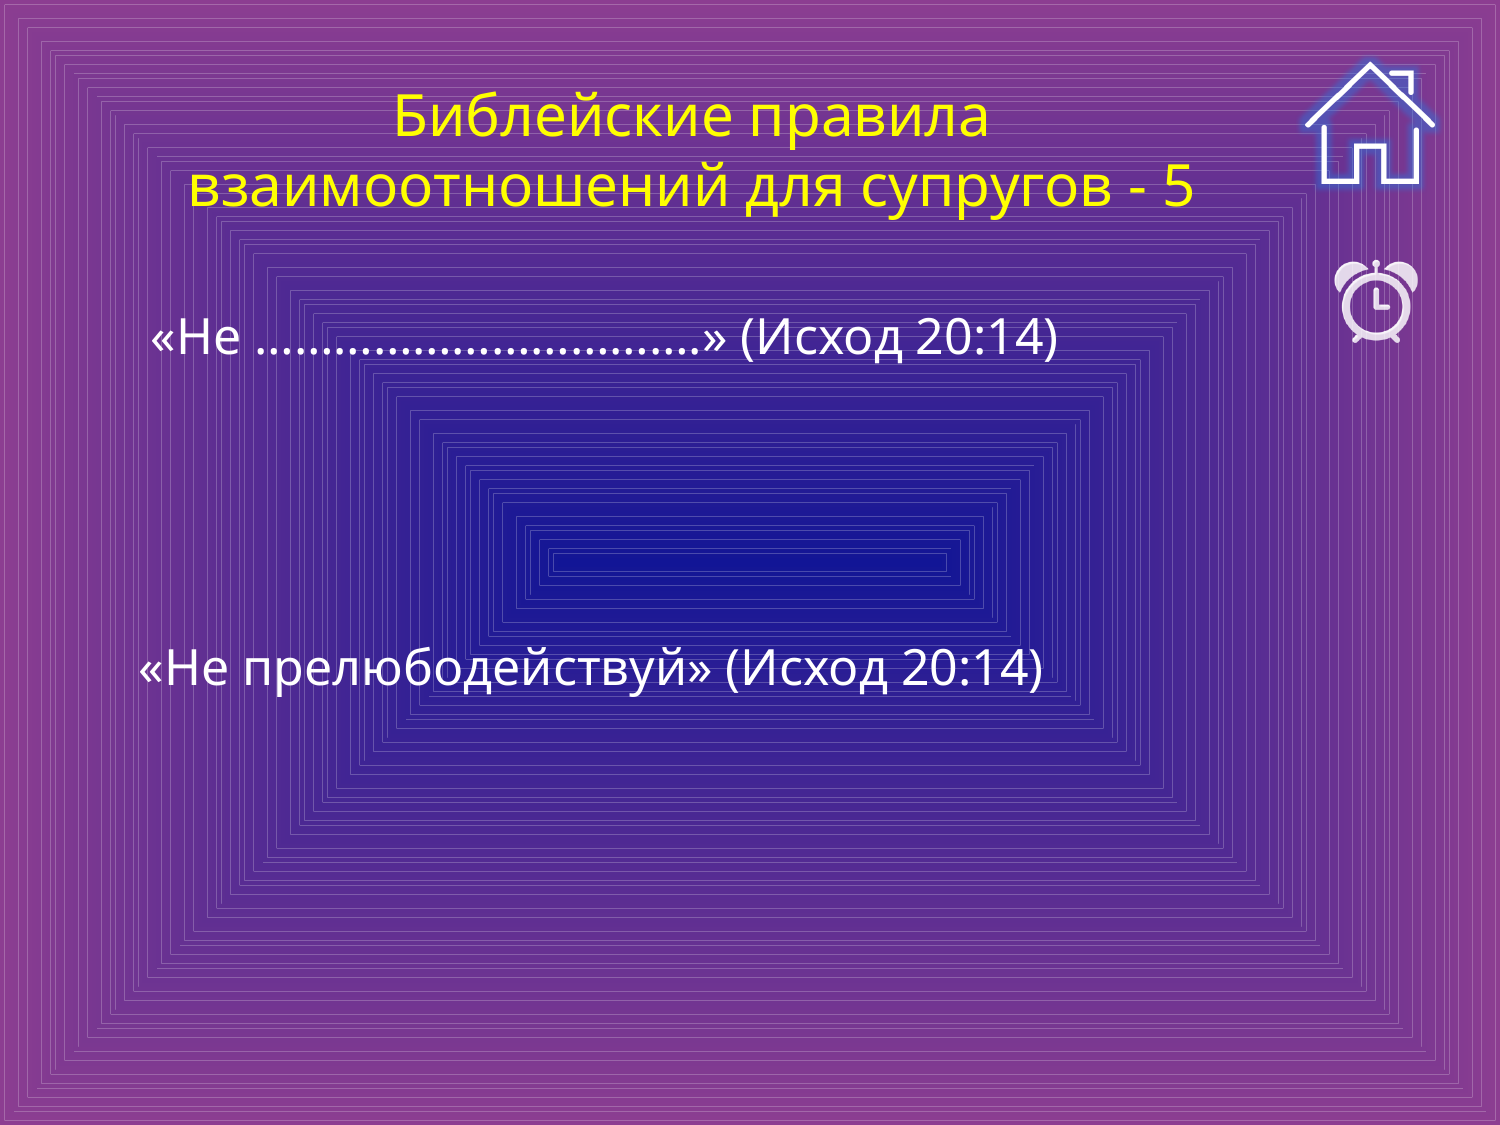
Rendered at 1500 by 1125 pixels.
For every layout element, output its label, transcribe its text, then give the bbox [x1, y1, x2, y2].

text_box Библейские правила взаимоотношений для супругов - 5 [100, 54, 1284, 243]
list «Не …………………………….» (Исход 20:14) [135, 267, 1329, 597]
picture [1304, 54, 1435, 184]
text_box «Не прелюбодействуй» (Исход 20:14) [123, 597, 1365, 941]
picture [1328, 255, 1424, 350]
